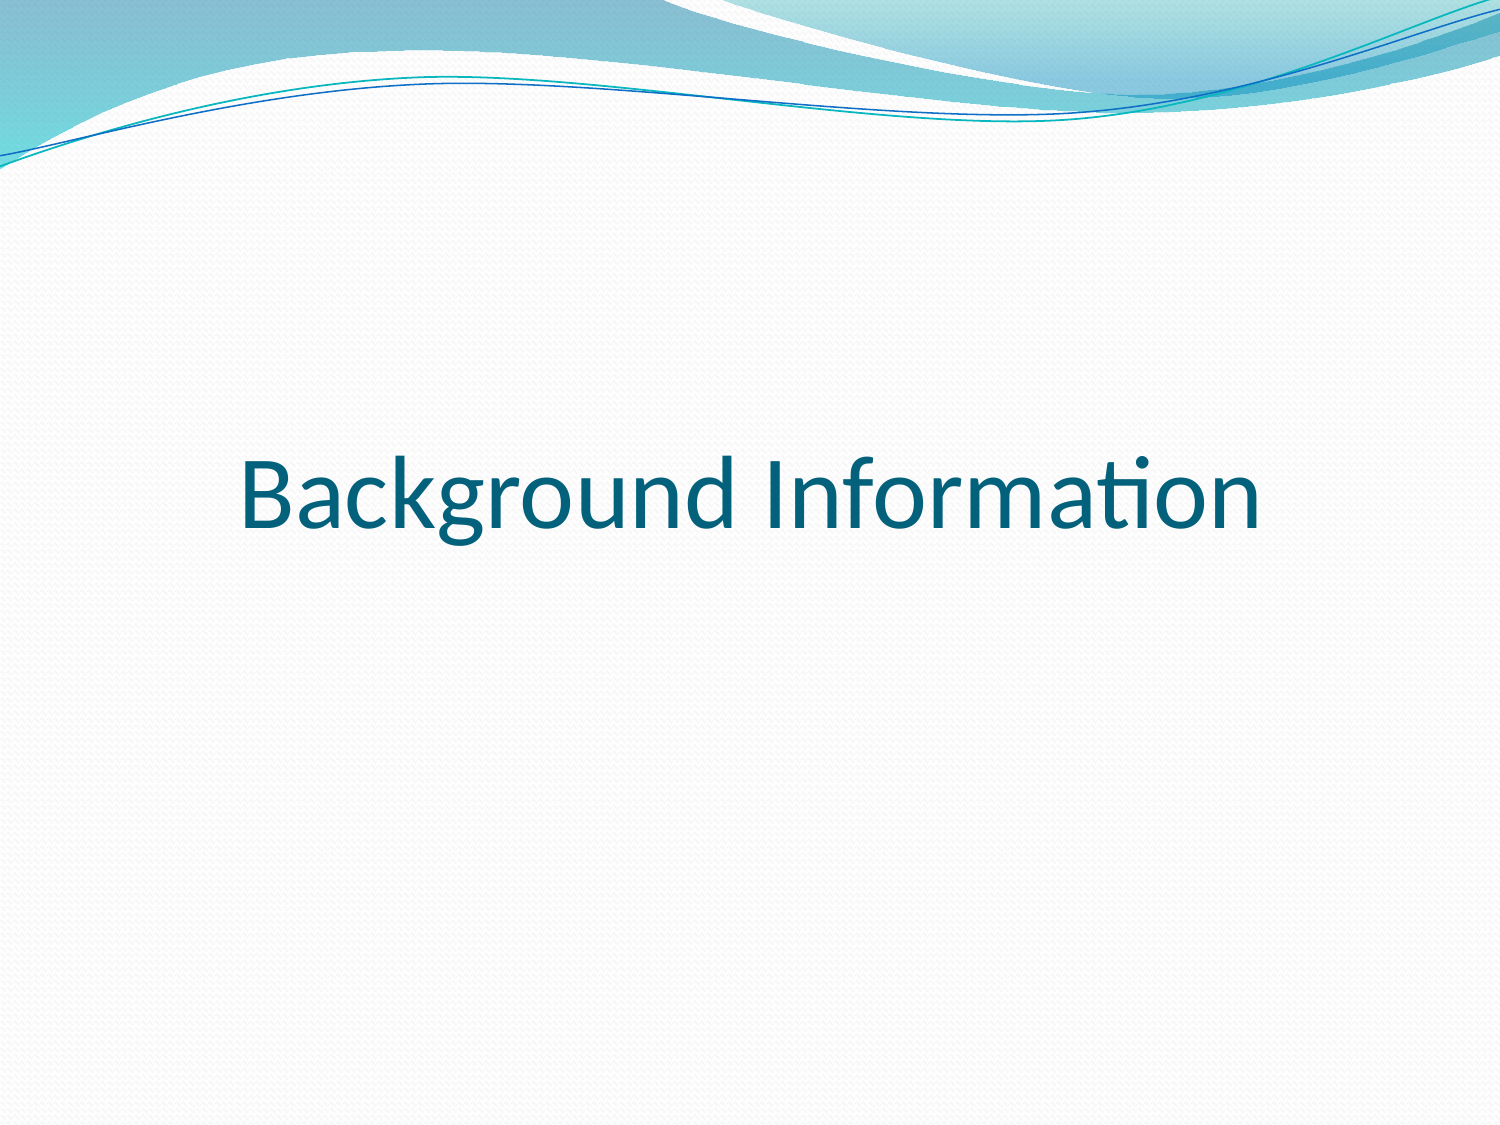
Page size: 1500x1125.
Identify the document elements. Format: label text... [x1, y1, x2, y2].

title Background Information [76, 361, 1427, 550]
